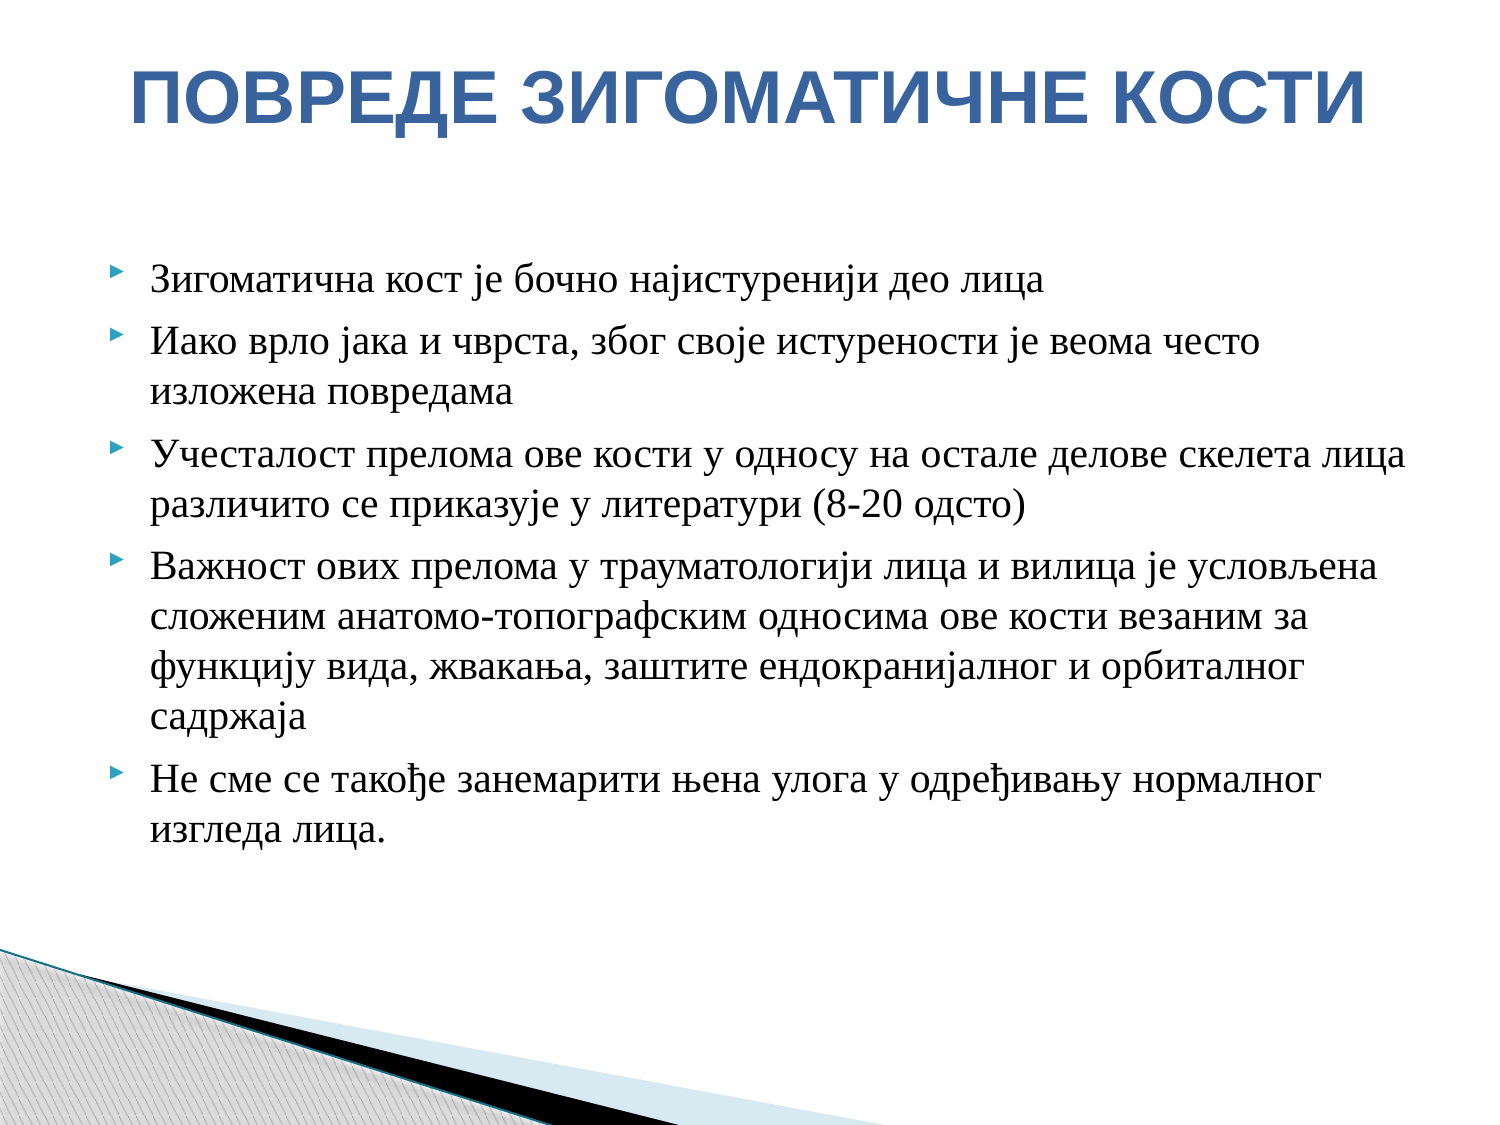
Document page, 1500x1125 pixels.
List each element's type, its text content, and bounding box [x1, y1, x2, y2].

title ПОВРЕДЕ ЗИГОМАТИЧНЕ КОСТИ [73, 0, 1424, 188]
list Зигоматична кост је бочно најистуренији део лица Иако врло јака и чврста, због своје истурености је веома често изложена повредама Учесталост прелома ове кости у односу на остале делове скелета лица различито се приказује у литератури (8-20 одсто) Важност ових прелома у трауматологији лица и вилица је условљена сложеним анатомо-топографским односима ове кости везаним за функцију вида, жвакања, заштите ендокранијалног и орбиталног садржаја Не сме се такође занемарити њена улога у одређивању нормалног изгледа лица. [75, 243, 1425, 986]
